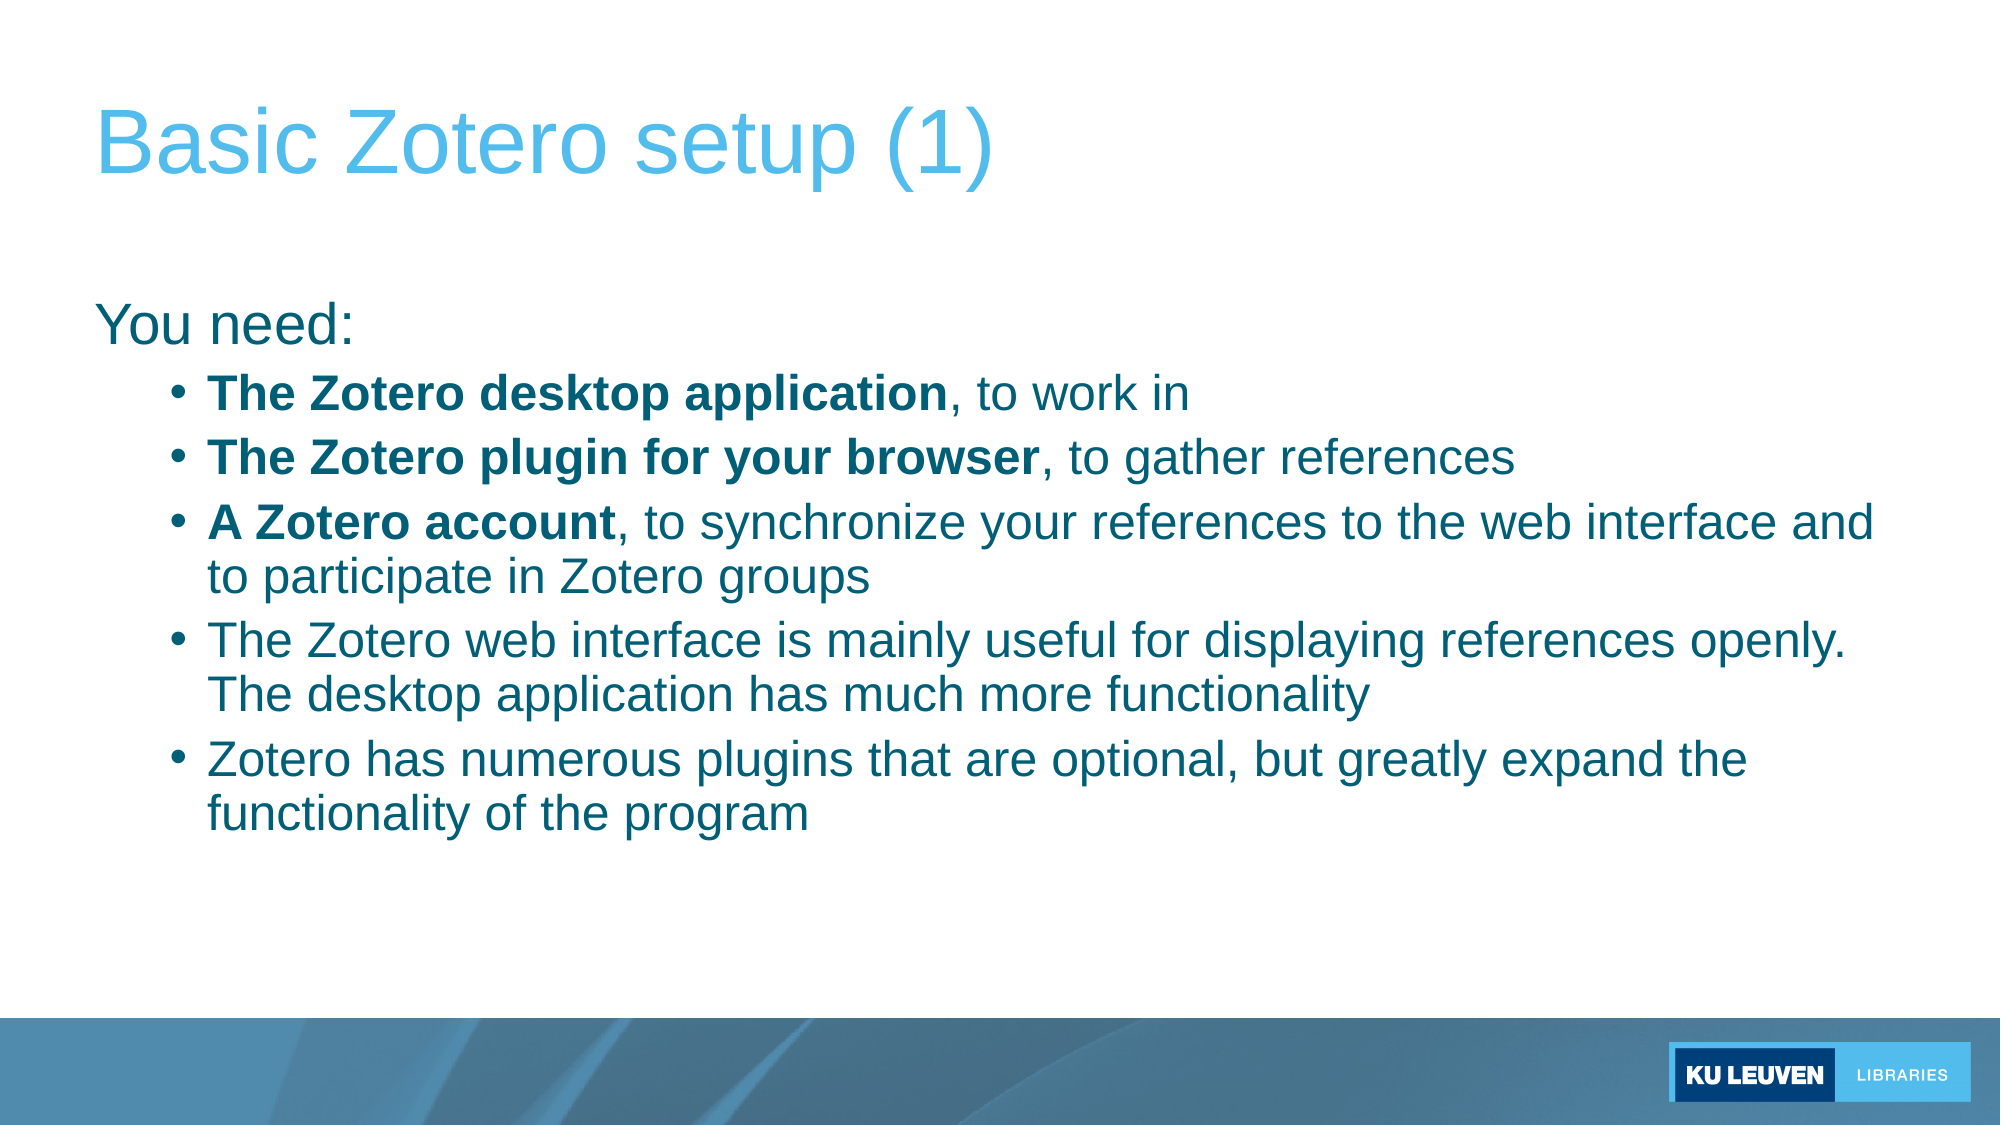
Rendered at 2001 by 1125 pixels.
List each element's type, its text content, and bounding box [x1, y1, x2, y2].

title Basic Zotero setup (1) [94, 94, 1906, 294]
picture [0, 1018, 2000, 1125]
list You need: The Zotero desktop application, to work in The Zotero plugin for your browser, to gather references A Zotero account, to synchronize your references to the web interface and to participate in Zotero groups The Zotero web interface is mainly useful for displaying references openly. The desktop application has much more functionality Zotero has numerous plugins that are optional, but greatly expand the functionality of the program [94, 294, 1906, 982]
